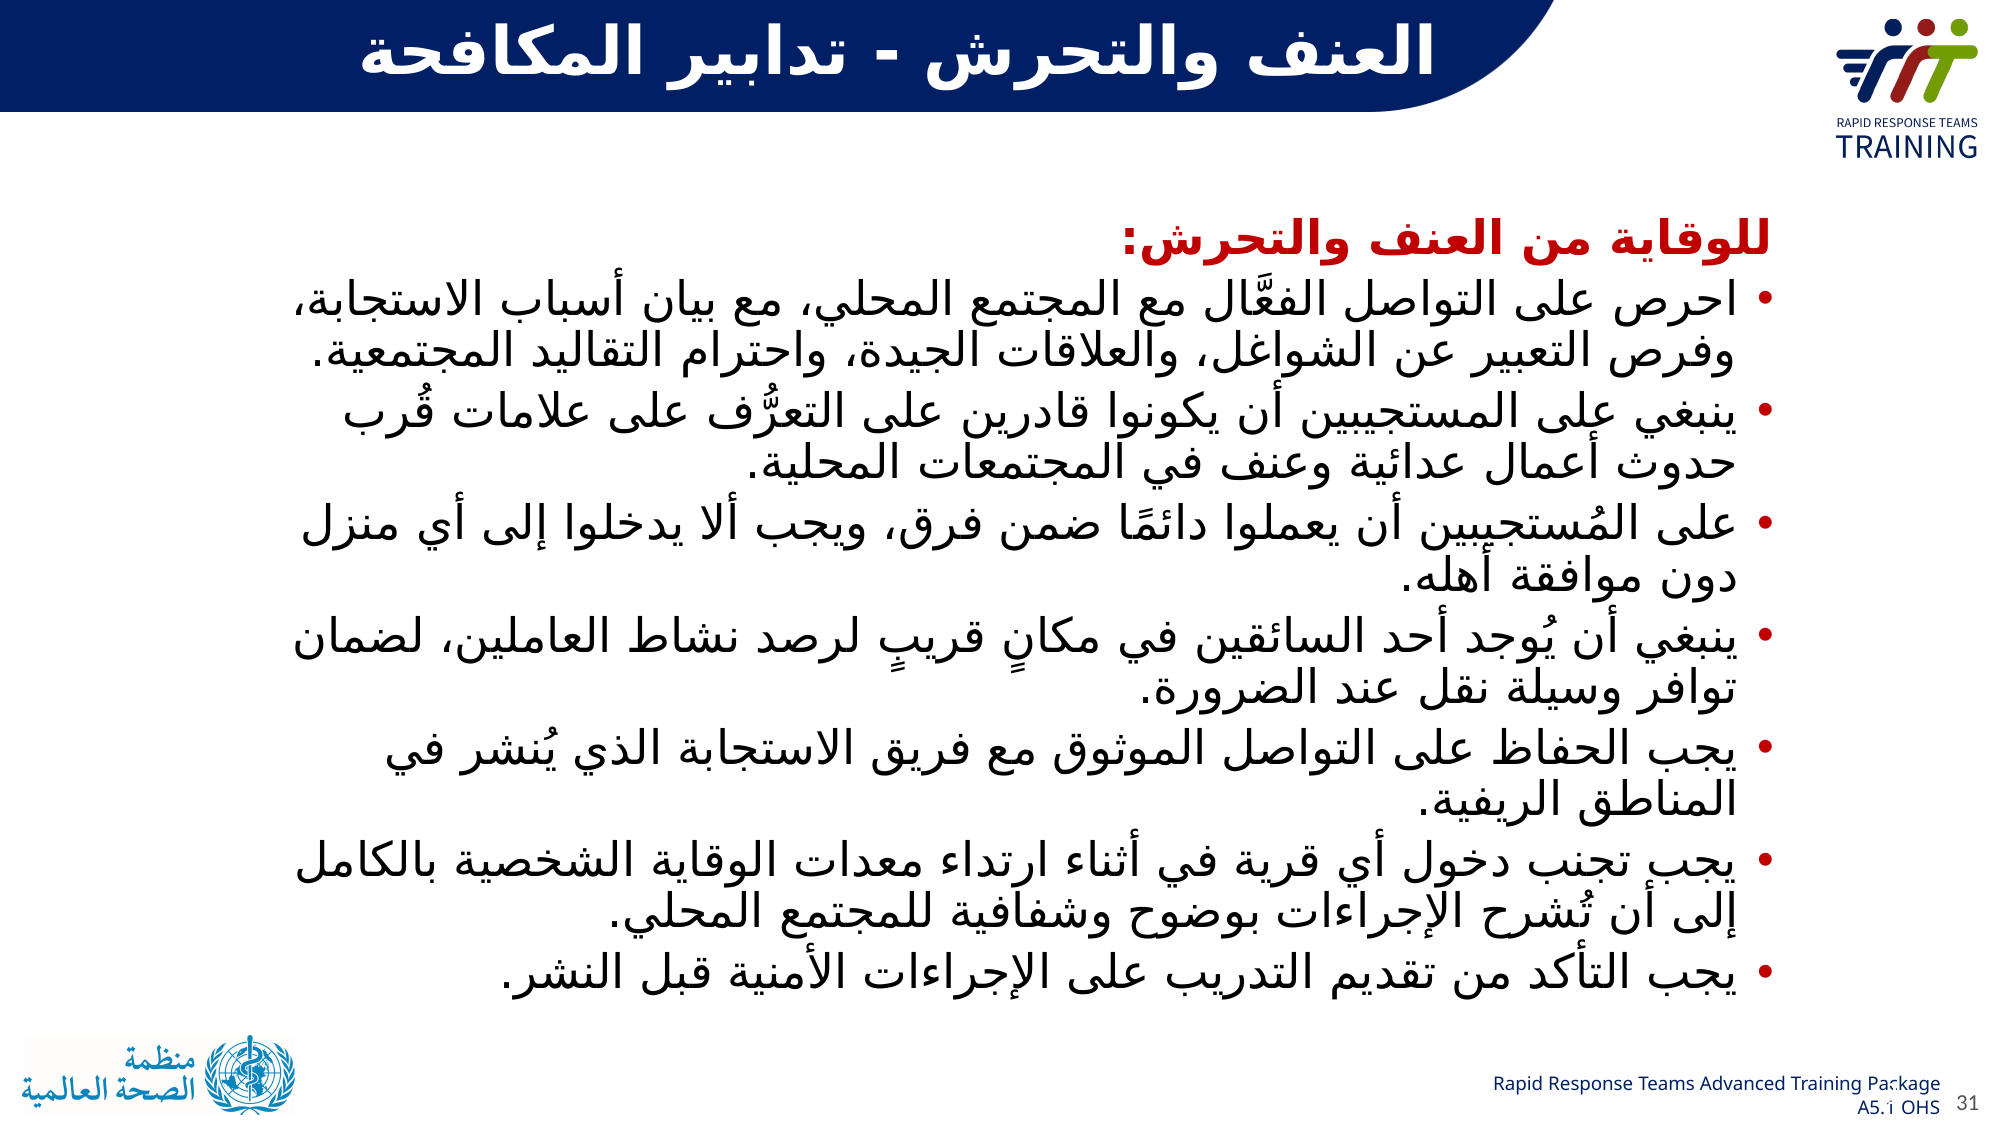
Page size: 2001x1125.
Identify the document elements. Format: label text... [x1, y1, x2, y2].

picture [22, 1035, 295, 1115]
slide_number 31 [1882, 1037, 1930, 1092]
title العنف والتحرش - تدابير المكافحة [25, 0, 1447, 107]
picture [1835, 19, 1978, 167]
picture [0, 0, 1578, 112]
list للوقاية من العنف والتحرش: احرص على التواصل الفعَّال مع المجتمع المحلي، مع بيان أسباب الاستجابة، وفرص التعبير عن الشواغل، والعلاقات الجيدة، واحترام التقاليد المجتمعية. ينبغي على المستجيبين أن يكونوا قادرين على التعرُّف على علامات قُرب حدوث أعمال عدائية وعنف في المجتمعات المحلية. على المُستجيبين أن يعملوا دائمًا ضمن فرق، ويجب ألا يدخلوا إلى أي منزل دون موافقة أهله. ينبغي أن يُوجد أحد السائقين في مكانٍ قريبٍ لرصد نشاط العاملين، لضمان توافر وسيلة نقل عند الضرورة. يجب الحفاظ على التواصل الموثوق مع فريق الاستجابة الذي يُنشر في المناطق الريفية. يجب تجنب دخول أي قرية في أثناء ارتداء معدات الوقاية الشخصية بالكامل إلى أن تُشرح الإجراءات بوضوح وشفافية للمجتمع المحلي. يجب التأكد من تقديم التدريب على الإجراءات الأمنية قبل النشر. [252, 205, 1781, 1058]
